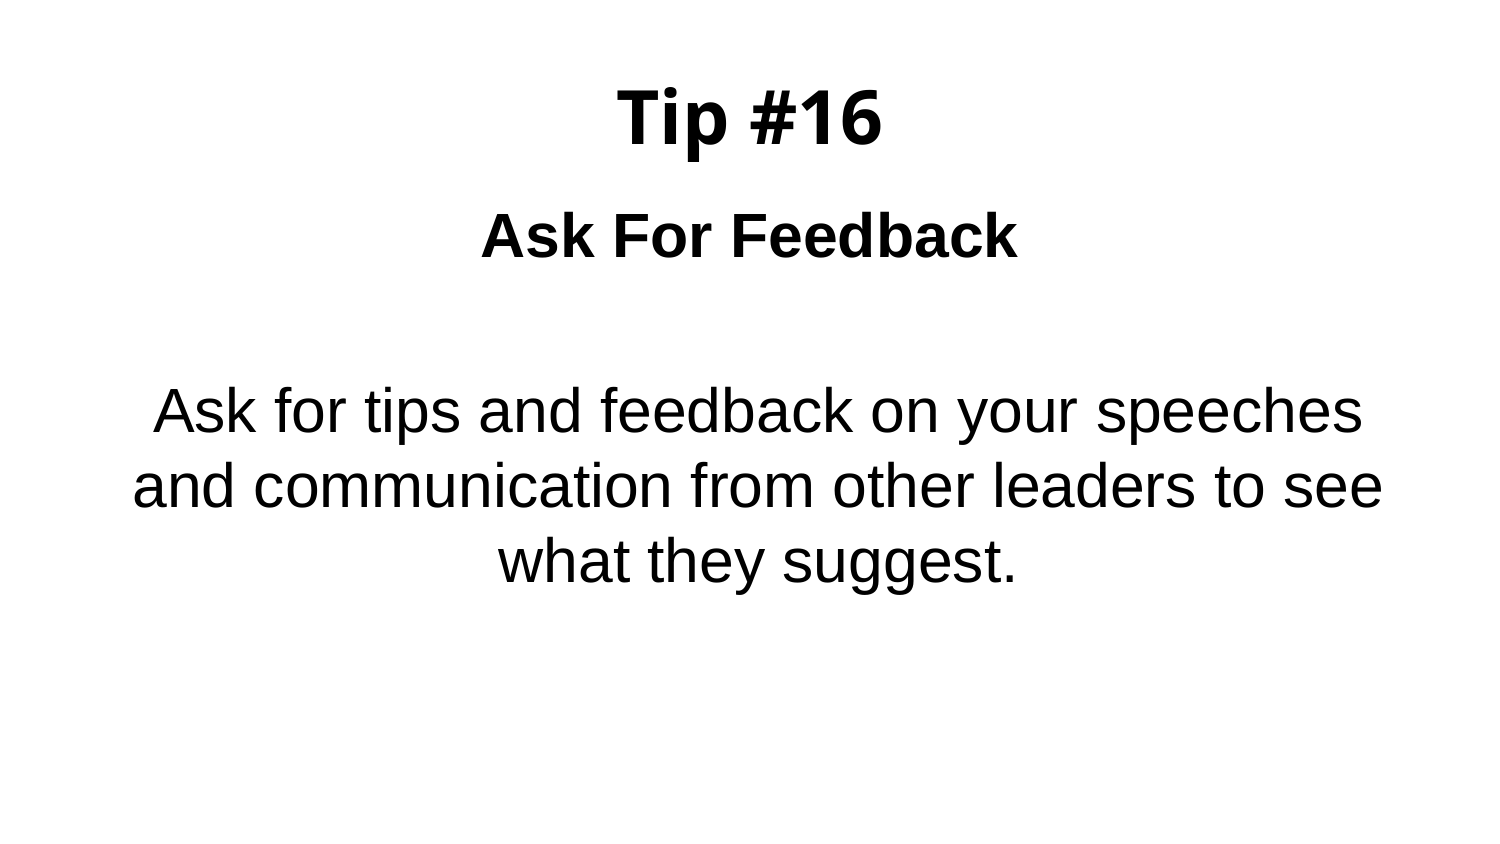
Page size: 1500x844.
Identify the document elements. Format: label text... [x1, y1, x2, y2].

title Tip #16 [75, 33, 1425, 175]
list Ask For Feedback Ask for tips and feedback on your speeches and communication from other leaders to see what they suggest. [83, 92, 1434, 769]
